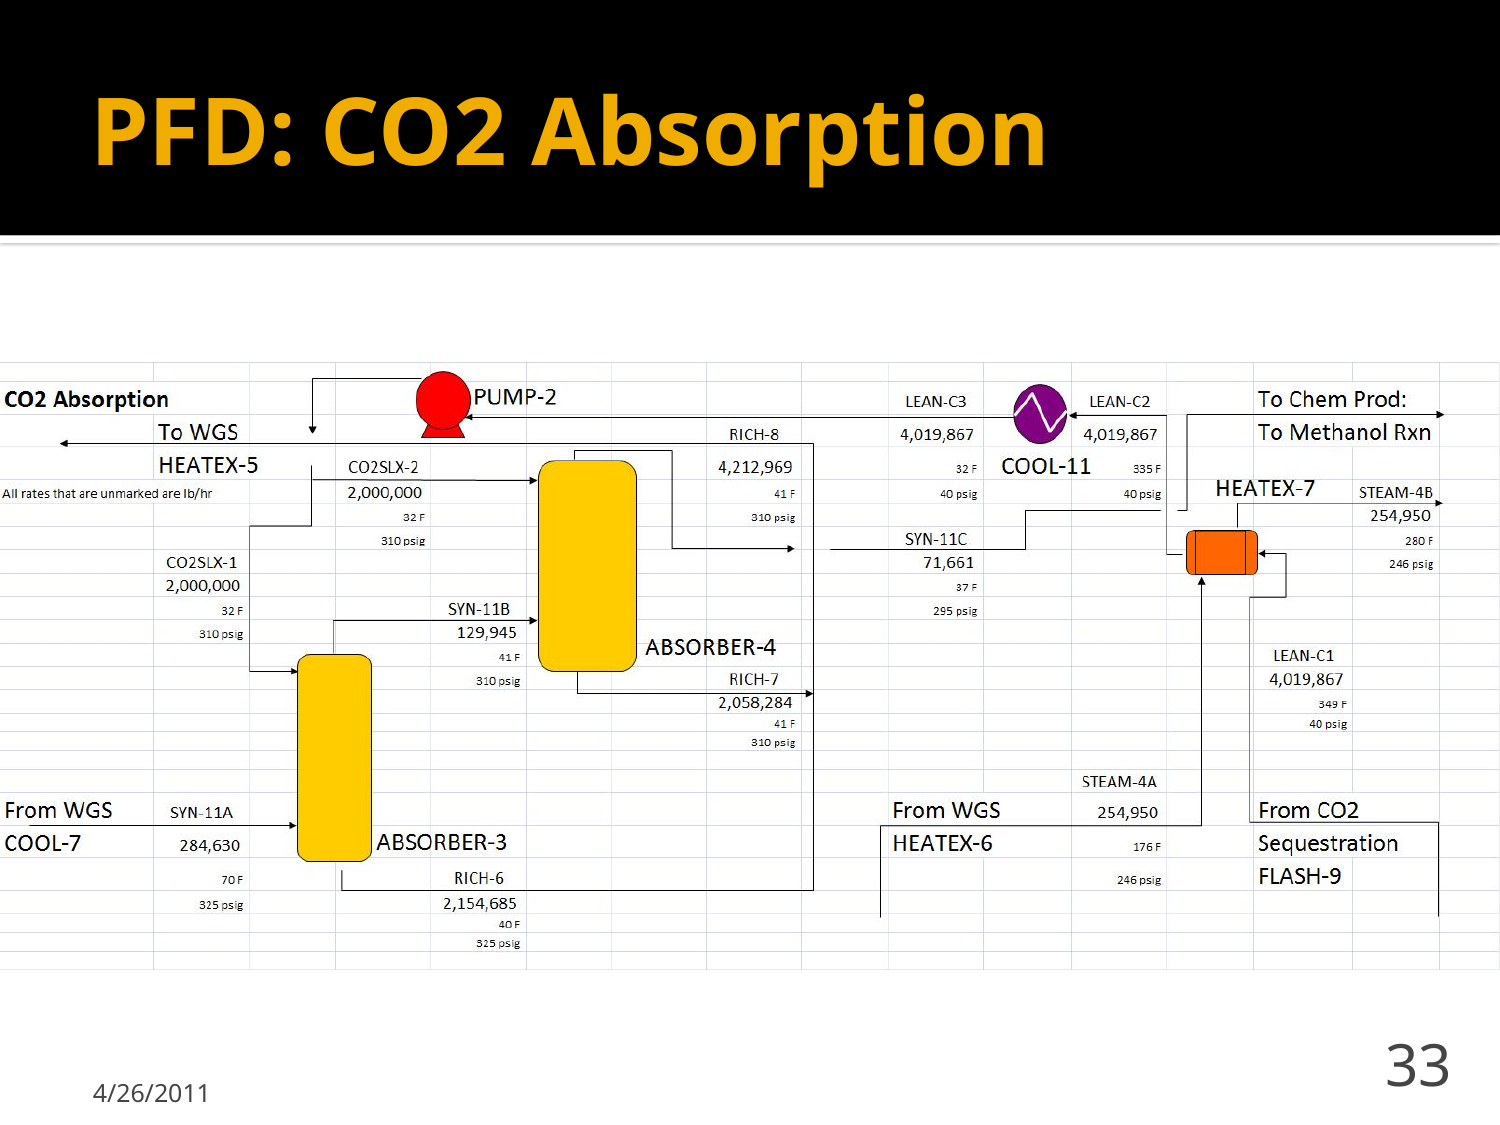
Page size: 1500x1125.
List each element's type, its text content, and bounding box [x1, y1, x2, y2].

title PFD: CO2 Absorption [75, 25, 1425, 231]
slide_number 33 [1345, 1062, 1467, 1108]
picture [0, 362, 1500, 970]
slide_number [75, 1062, 425, 1108]
